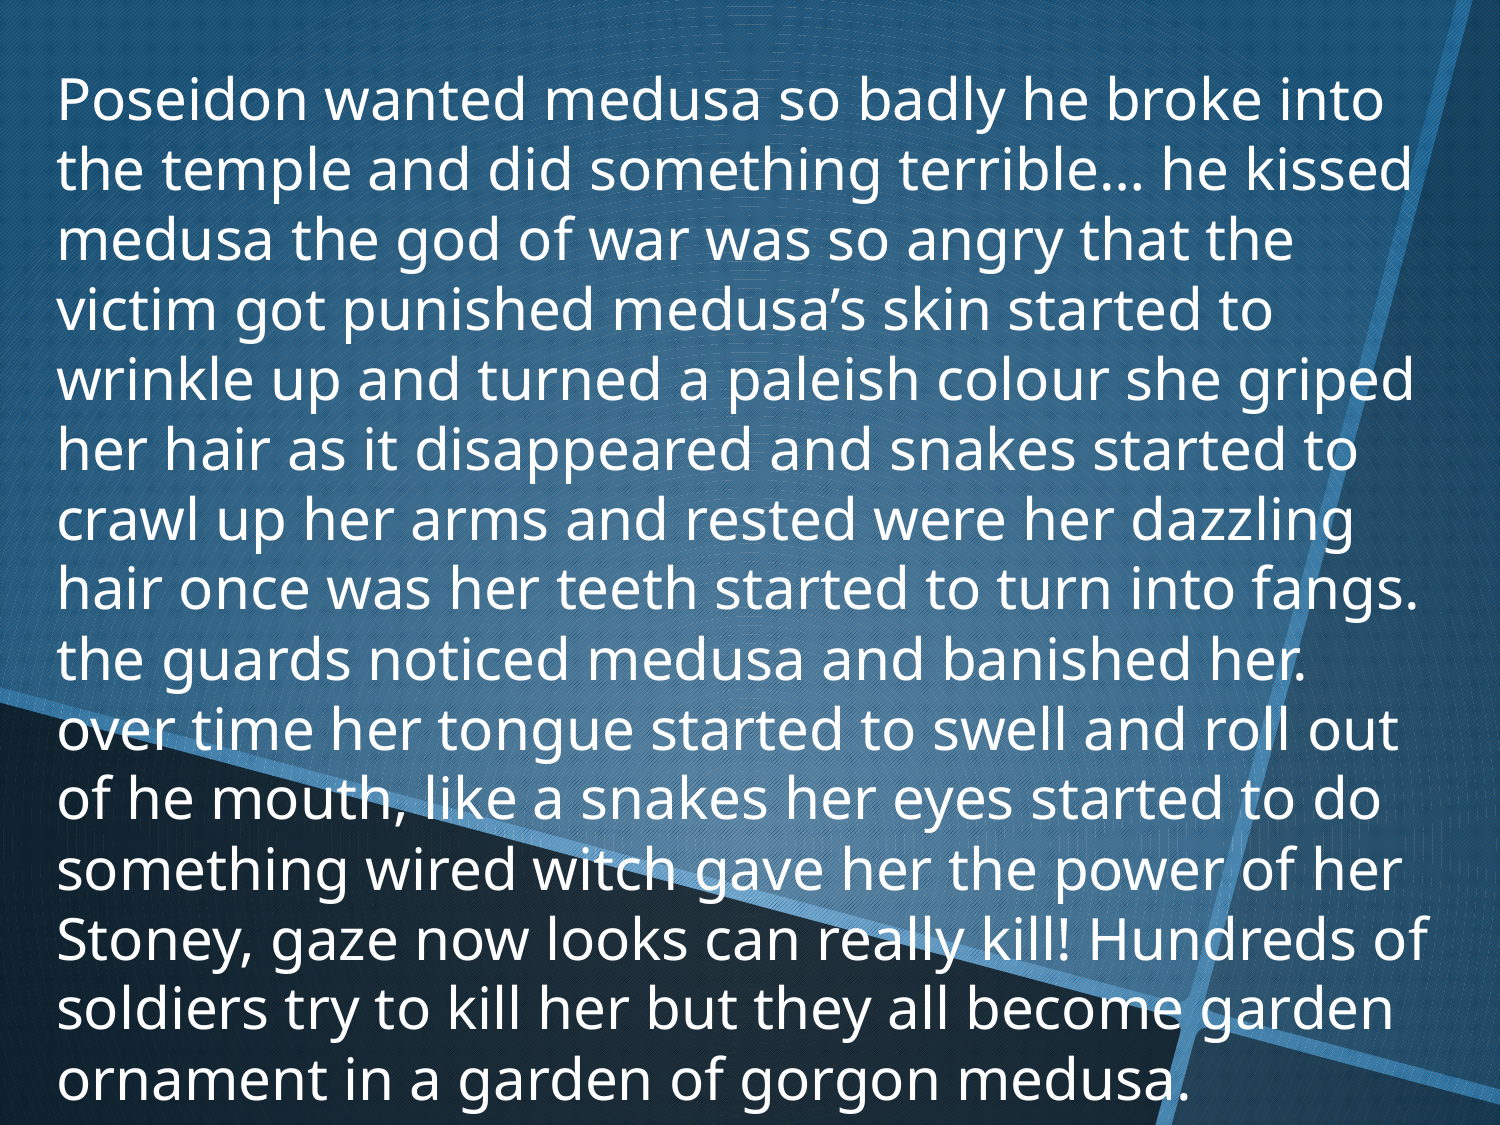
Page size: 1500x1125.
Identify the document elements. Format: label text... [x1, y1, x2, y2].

text_box Poseidon wanted medusa so badly he broke into the temple and did something terrible… he kissed medusa the god of war was so angry that the victim got punished medusa’s skin started to wrinkle up and turned a paleish colour she griped her hair as it disappeared and snakes started to crawl up her arms and rested were her dazzling hair once was her teeth started to turn into fangs. the guards noticed medusa and banished her. over time her tongue started to swell and roll out of he mouth, like a snakes her eyes started to do something wired witch gave her the power of her Stoney, gaze now looks can really kill! Hundreds of soldiers try to kill her but they all become garden ornament in a garden of gorgon medusa. [41, 54, 1459, 1125]
